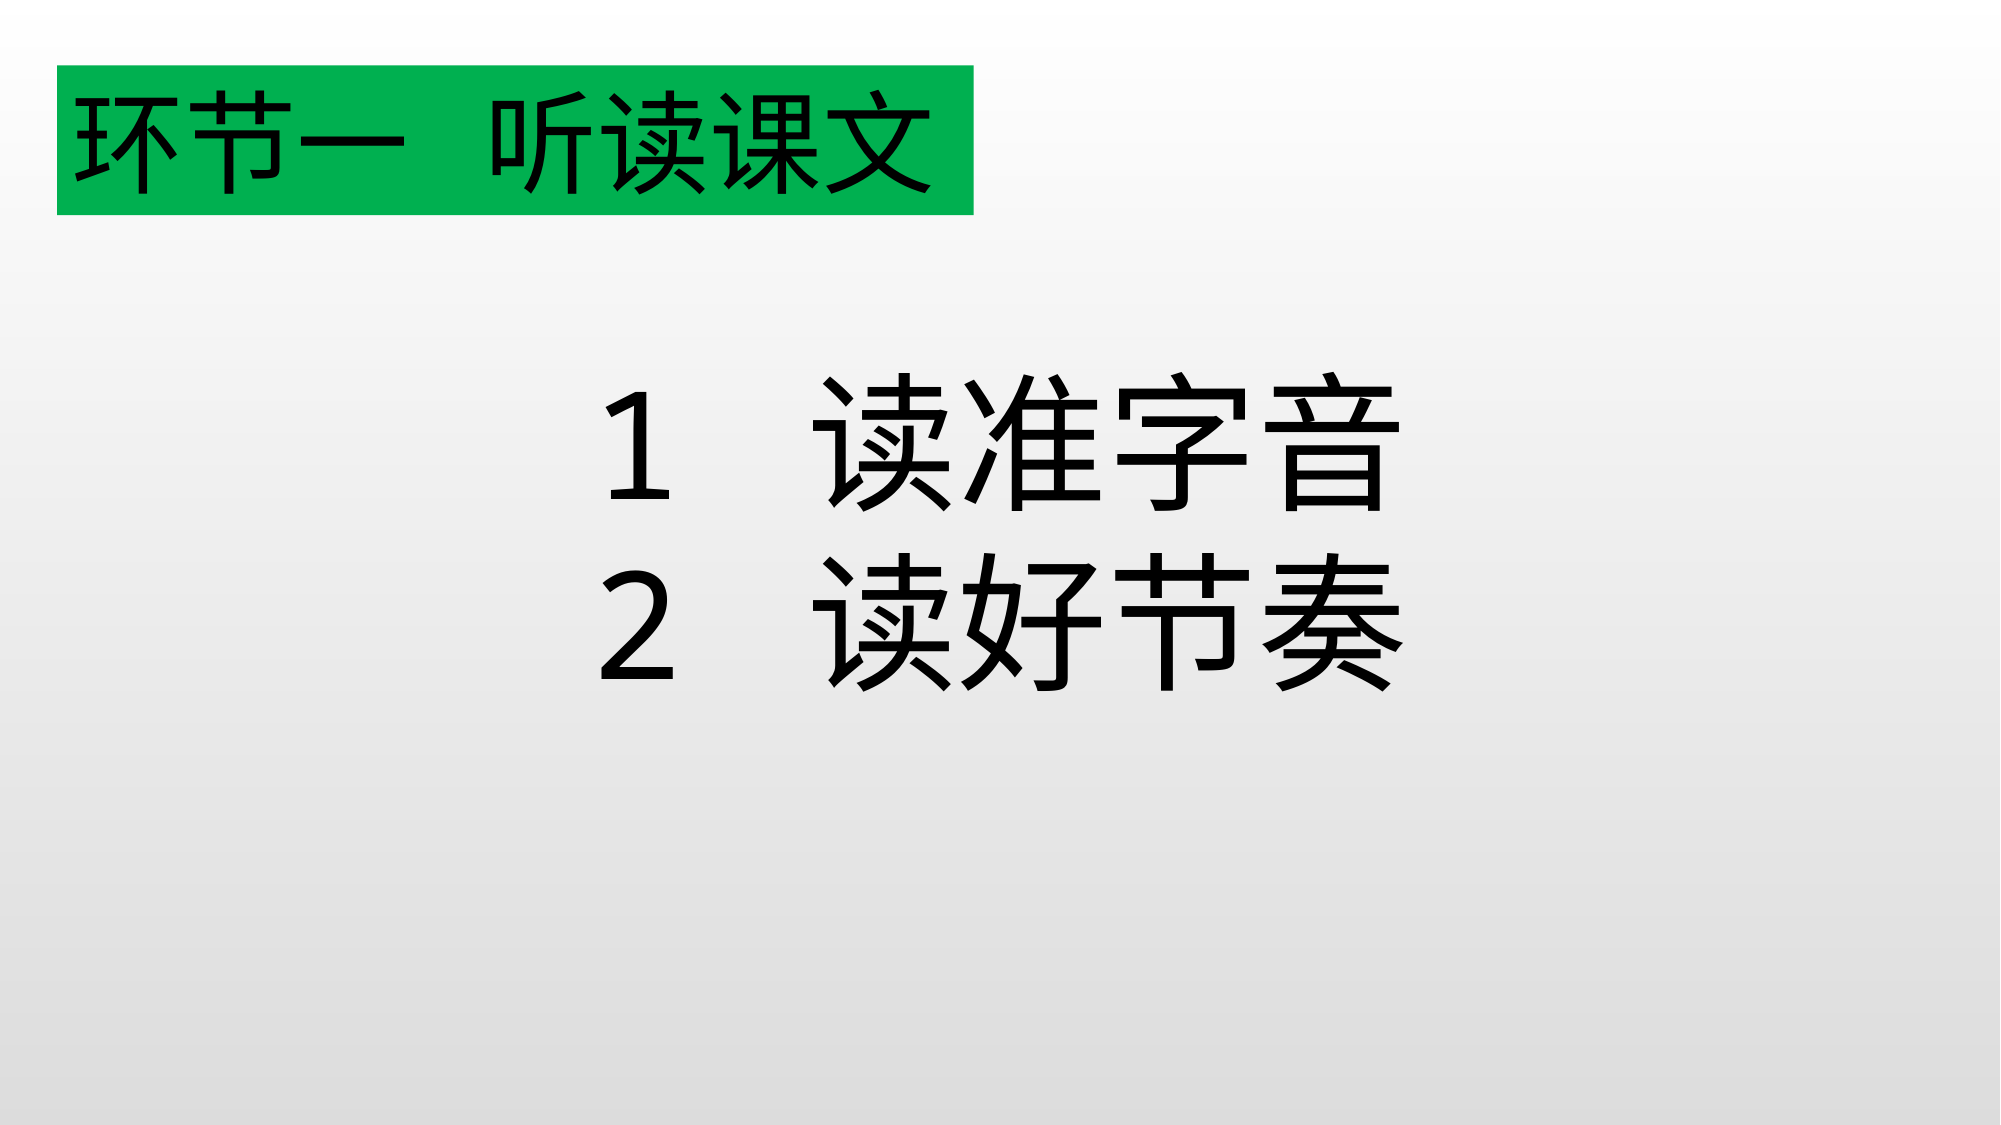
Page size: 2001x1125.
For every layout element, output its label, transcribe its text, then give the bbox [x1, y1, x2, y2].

text_box 环节一 听读课文 [57, 65, 974, 216]
text_box 1 读准字音 2 读好节奏 [276, 341, 1724, 897]
